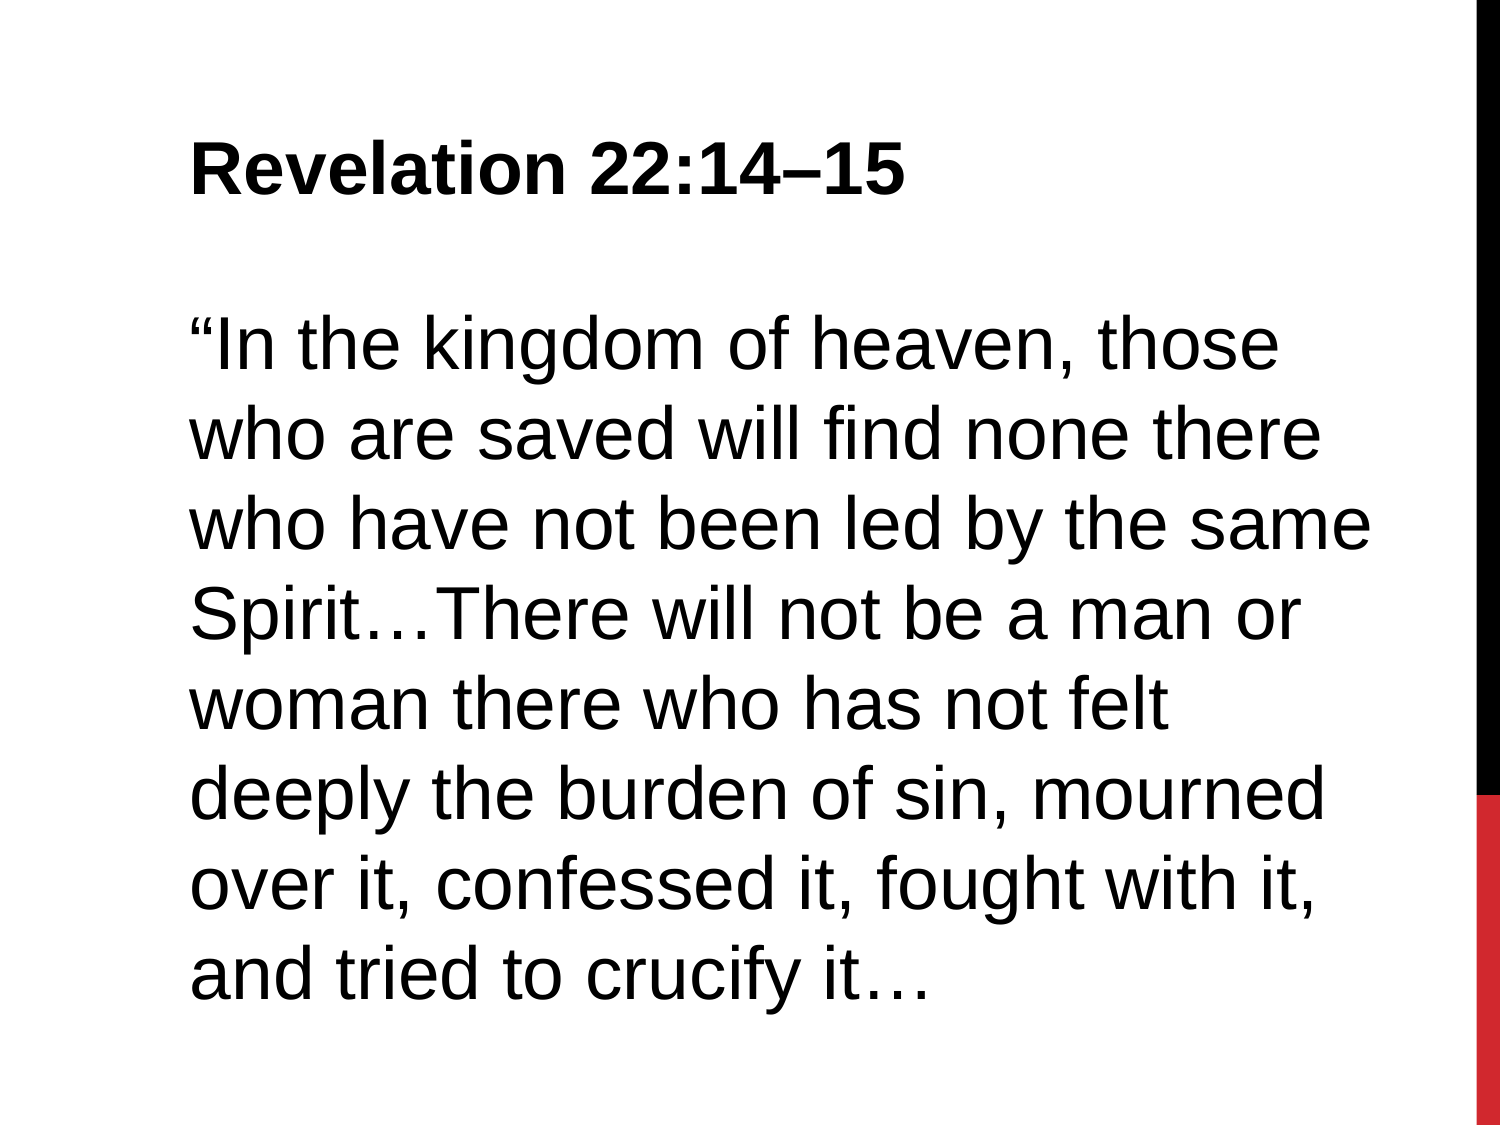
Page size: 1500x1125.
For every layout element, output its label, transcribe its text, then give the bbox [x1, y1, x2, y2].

text_box “In the kingdom of heaven, those who are saved will find none there who have not been led by the same Spirit…There will not be a man or woman there who has not felt deeply the burden of sin, mourned over it, confessed it, fought with it, and tried to crucify it… [174, 287, 1425, 1023]
text_box Revelation 22:14–15 [174, 112, 925, 218]
